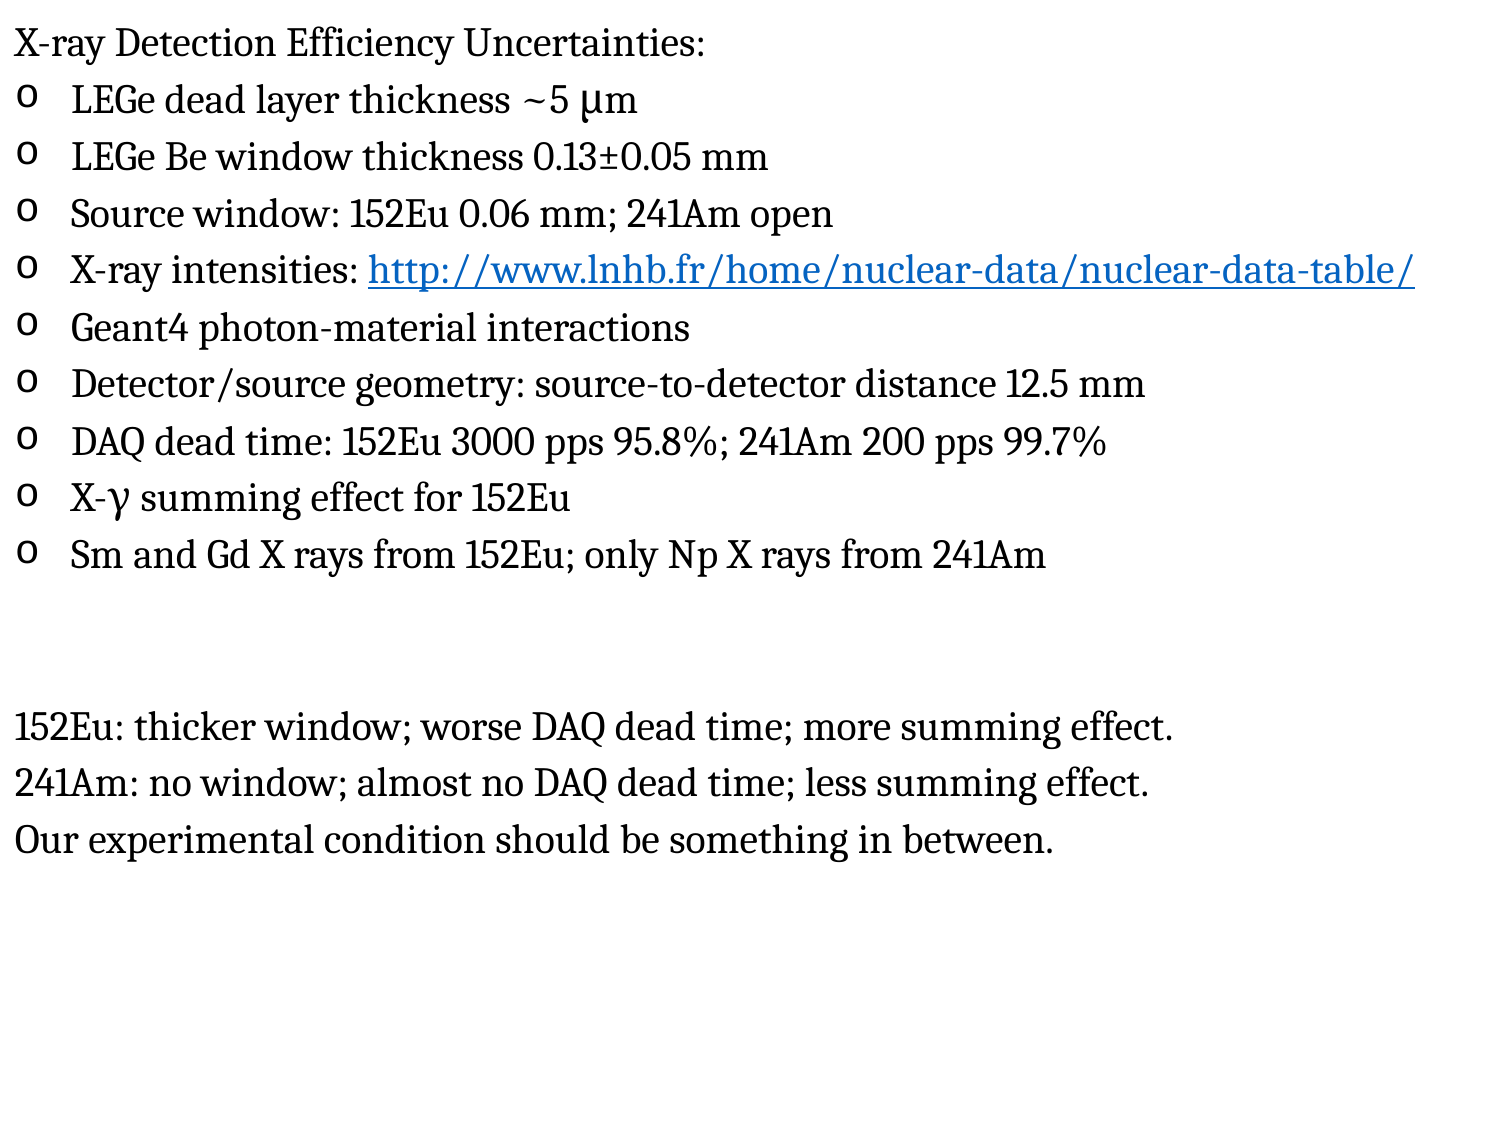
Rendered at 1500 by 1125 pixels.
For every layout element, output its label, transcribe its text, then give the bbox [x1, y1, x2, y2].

text_box X-ray Detection Efficiency Uncertainties: LEGe dead layer thickness ~5 μm LEGe Be window thickness 0.13±0.05 mm Source window: 152Eu 0.06 mm; 241Am open X-ray intensities: http://www.lnhb.fr/home/nuclear-data/nuclear-data-table/ Geant4 photon-material interactions Detector/source geometry: source-to-detector distance 12.5 mm DAQ dead time: 152Eu 3000 pps 95.8%; 241Am 200 pps 99.7% X-γ summing effect for 152Eu Sm and Gd X rays from 152Eu; only Np X rays from 241Am 152Eu: thicker window; worse DAQ dead time; more summing effect. 241Am: no window; almost no DAQ dead time; less summing effect. Our experimental condition should be something in between. [0, 0, 1500, 870]
